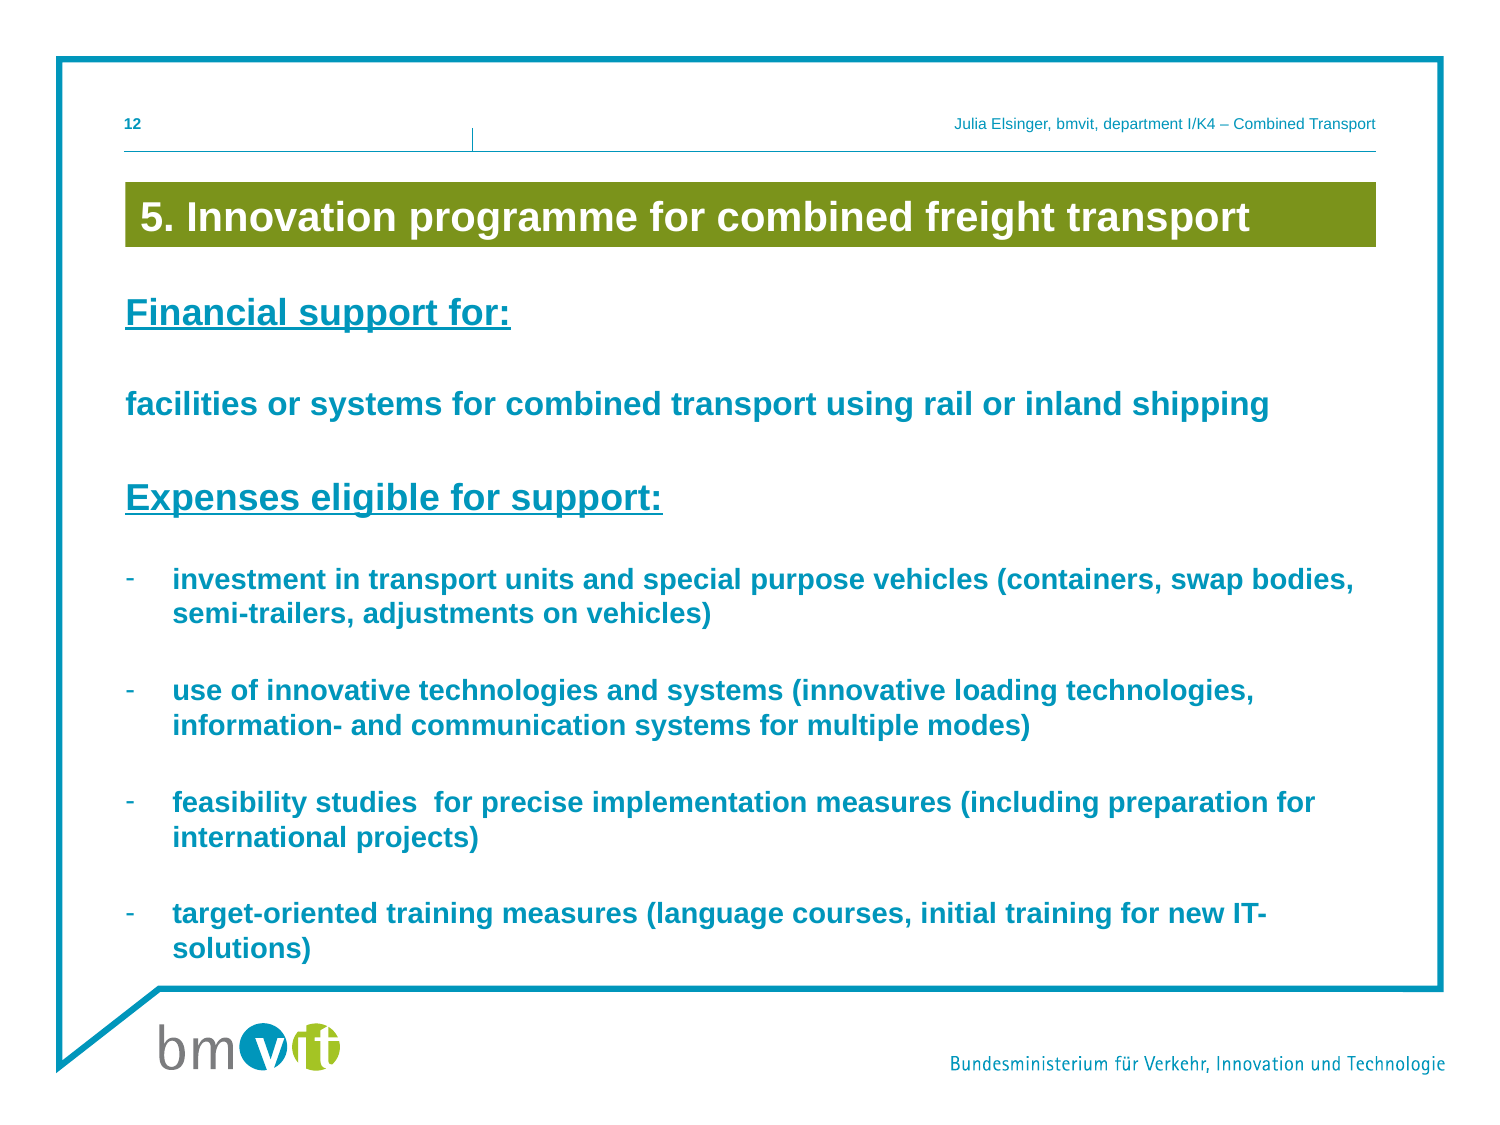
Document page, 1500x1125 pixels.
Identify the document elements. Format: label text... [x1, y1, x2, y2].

text_box 5. Innovation programme for combined freight transport [125, 182, 1376, 247]
footer Julia Elsinger, bmvit, department I/K4 – Combined Transport [901, 113, 1376, 138]
slide_number 12 [123, 113, 160, 138]
list Financial support for: facilities or systems for combined transport using rail or inland shipping Expenses eligible for support: investment in transport units and special purpose vehicles (containers, swap bodies, semi-trailers, adjustments on vehicles) use of innovative technologies and systems (innovative loading technologies, information- and communication systems for multiple modes) feasibility studies for precise implementation measures (including preparation for international projects) target-oriented training measures (language courses, initial training for new IT-solutions) [125, 278, 1376, 976]
